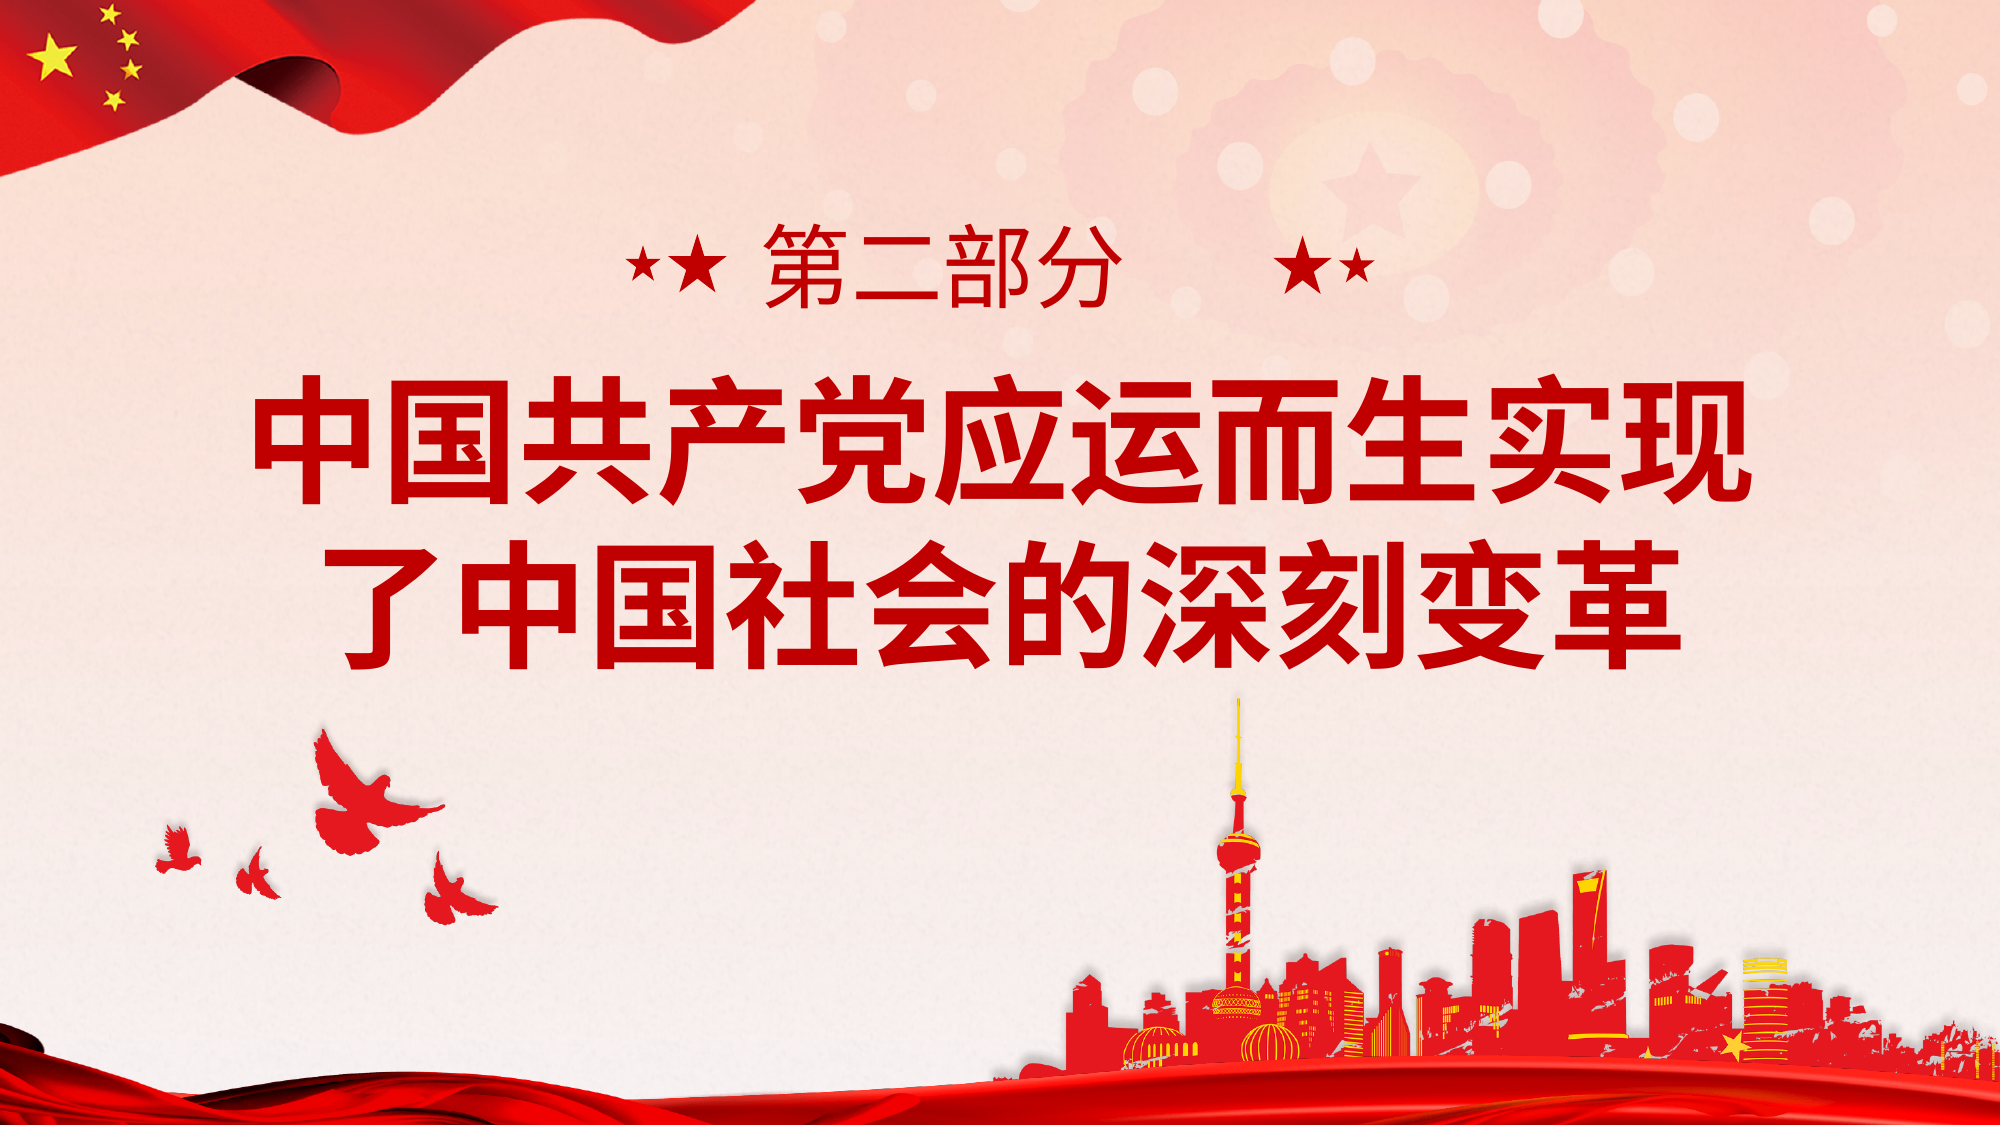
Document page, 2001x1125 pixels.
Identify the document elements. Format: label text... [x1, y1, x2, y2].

picture [0, 647, 2000, 1125]
picture [120, 717, 505, 943]
text_box 第二部分 [744, 202, 1256, 328]
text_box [625, 233, 727, 293]
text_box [1273, 235, 1375, 295]
picture [0, 0, 868, 213]
text_box 中国共产党应运而生实现了中国社会的深刻变革 [204, 433, 1796, 608]
